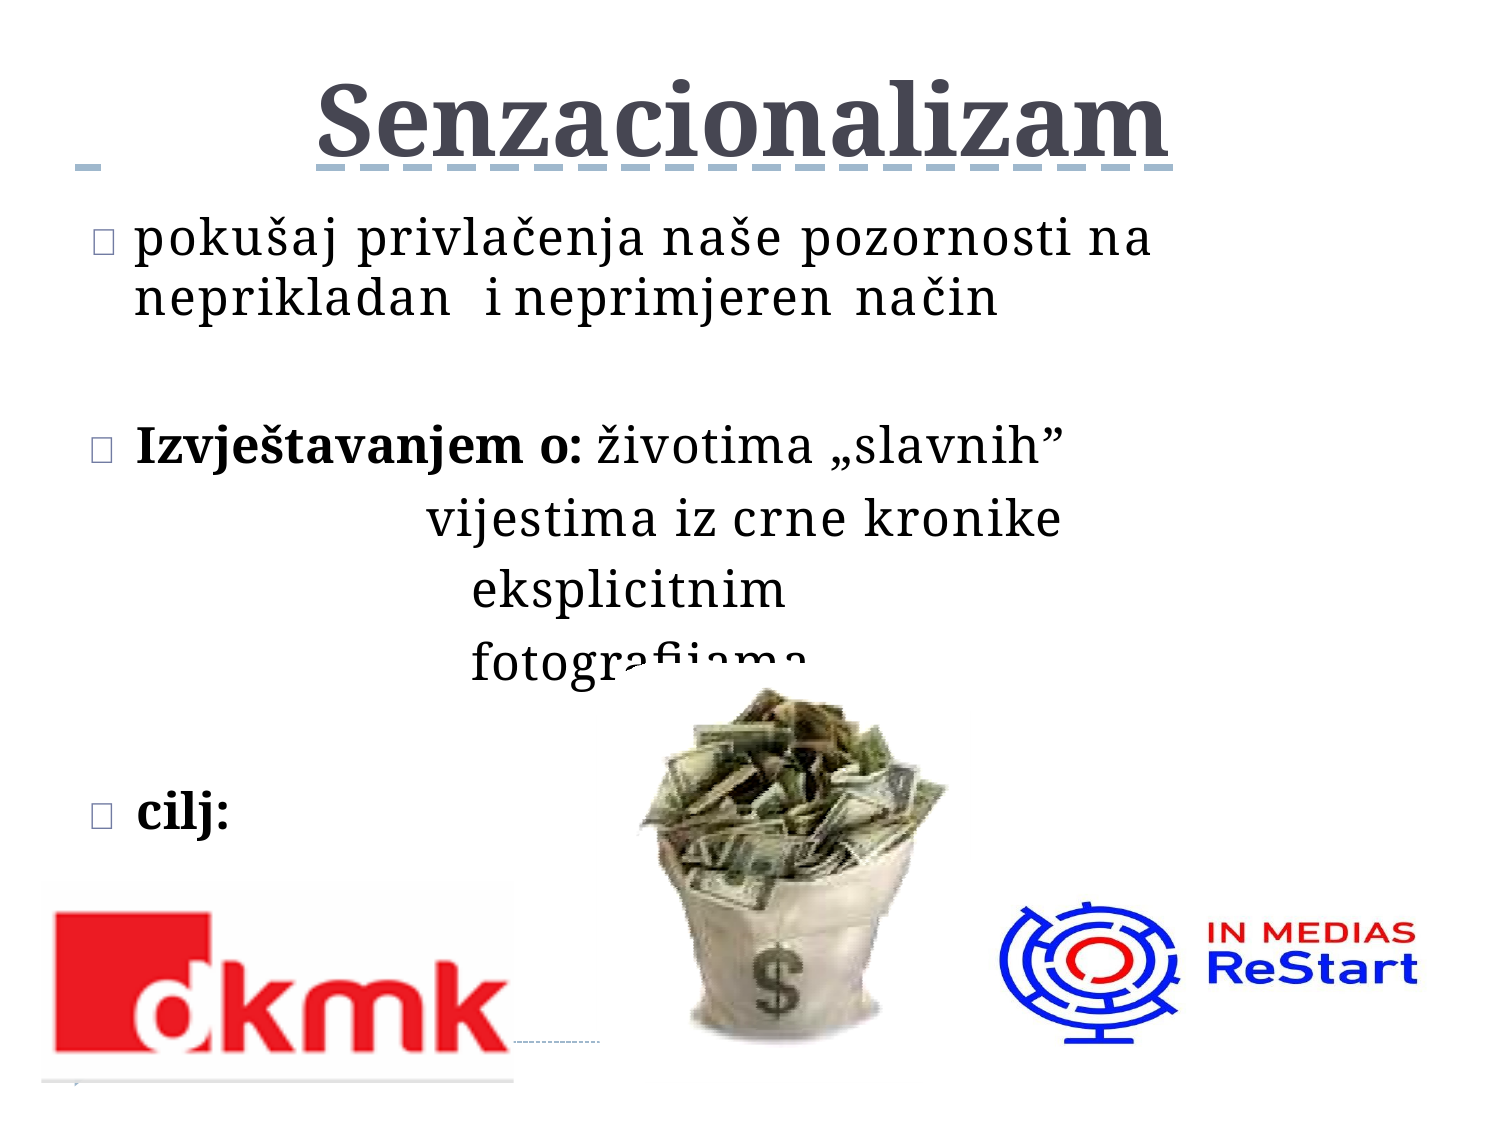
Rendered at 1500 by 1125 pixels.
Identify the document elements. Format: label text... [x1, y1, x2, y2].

title Senzacionalizam [72, 54, 1428, 245]
text_box [596, 663, 971, 1083]
text_box [41, 881, 514, 1083]
text_box  pokušaj privlačenja naše pozornosti na neprikladan i neprimjeren način  Izvještavanjem o: životima „slavnih” vijestima iz crne kronike eksplicitnim fotografijama ...  cilj: [87, 203, 1403, 840]
text_box [956, 861, 1465, 1080]
